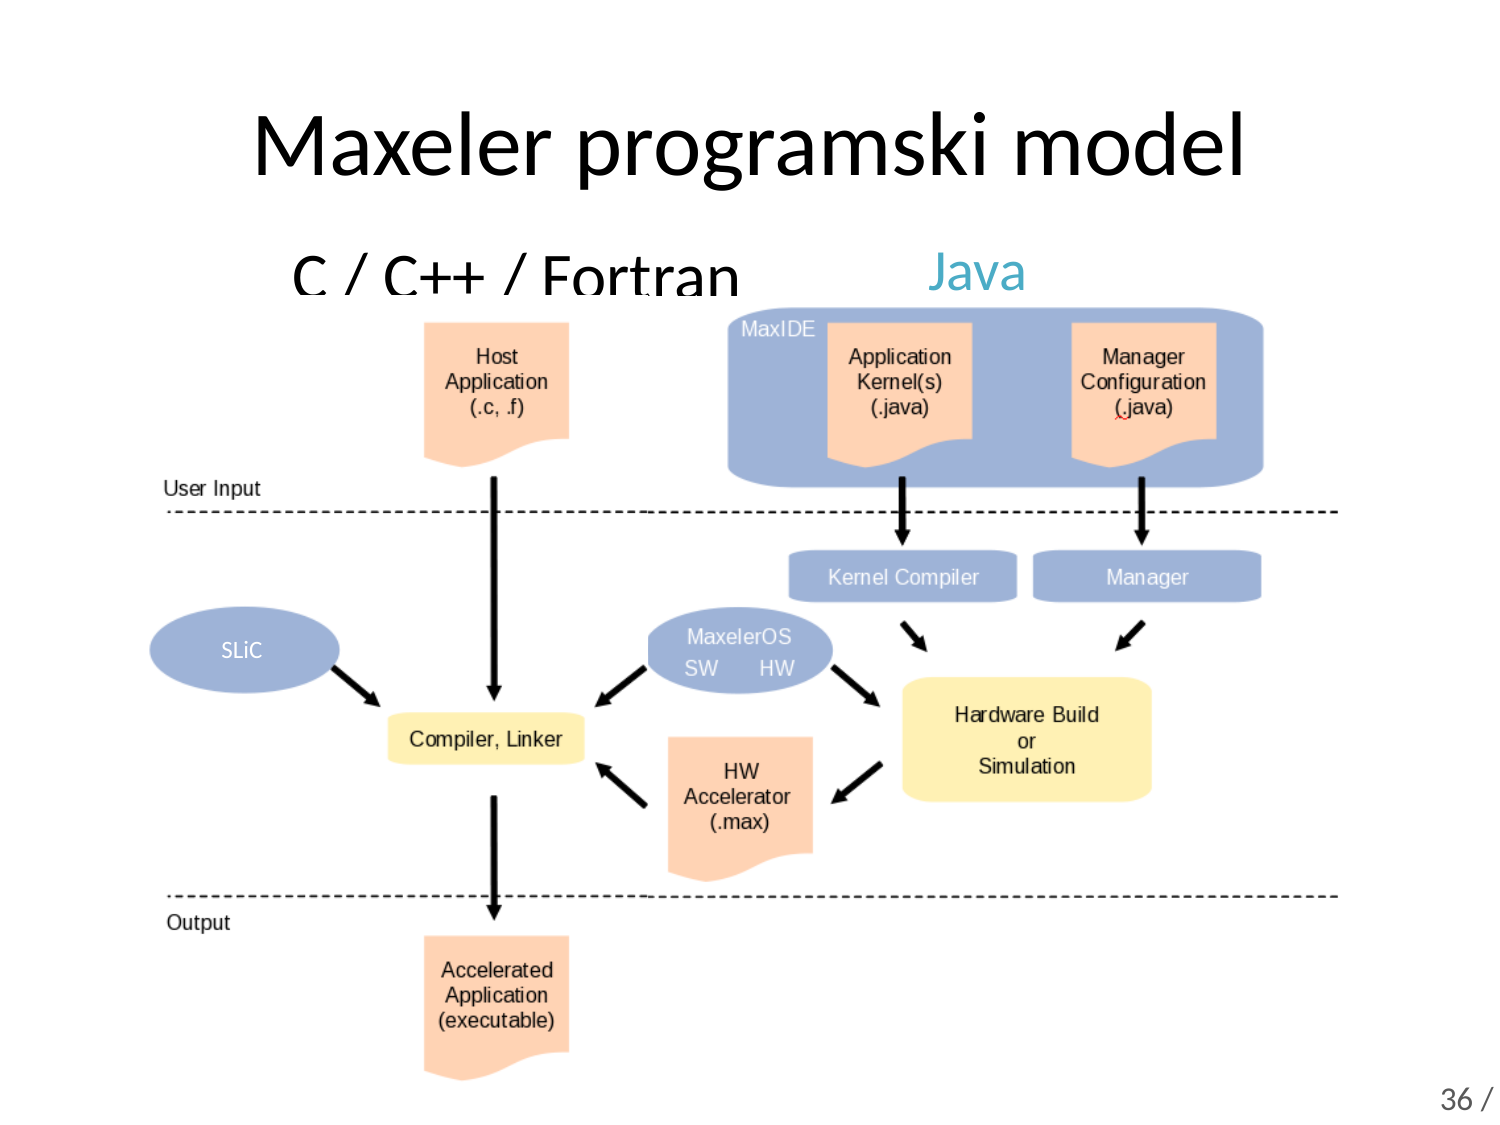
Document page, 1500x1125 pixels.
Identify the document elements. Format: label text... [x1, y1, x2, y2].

list C / C++ / Fortran [277, 224, 764, 294]
picture [105, 295, 1372, 1125]
title Maxeler programski model [75, 45, 1425, 233]
text_box Java [913, 224, 1400, 355]
